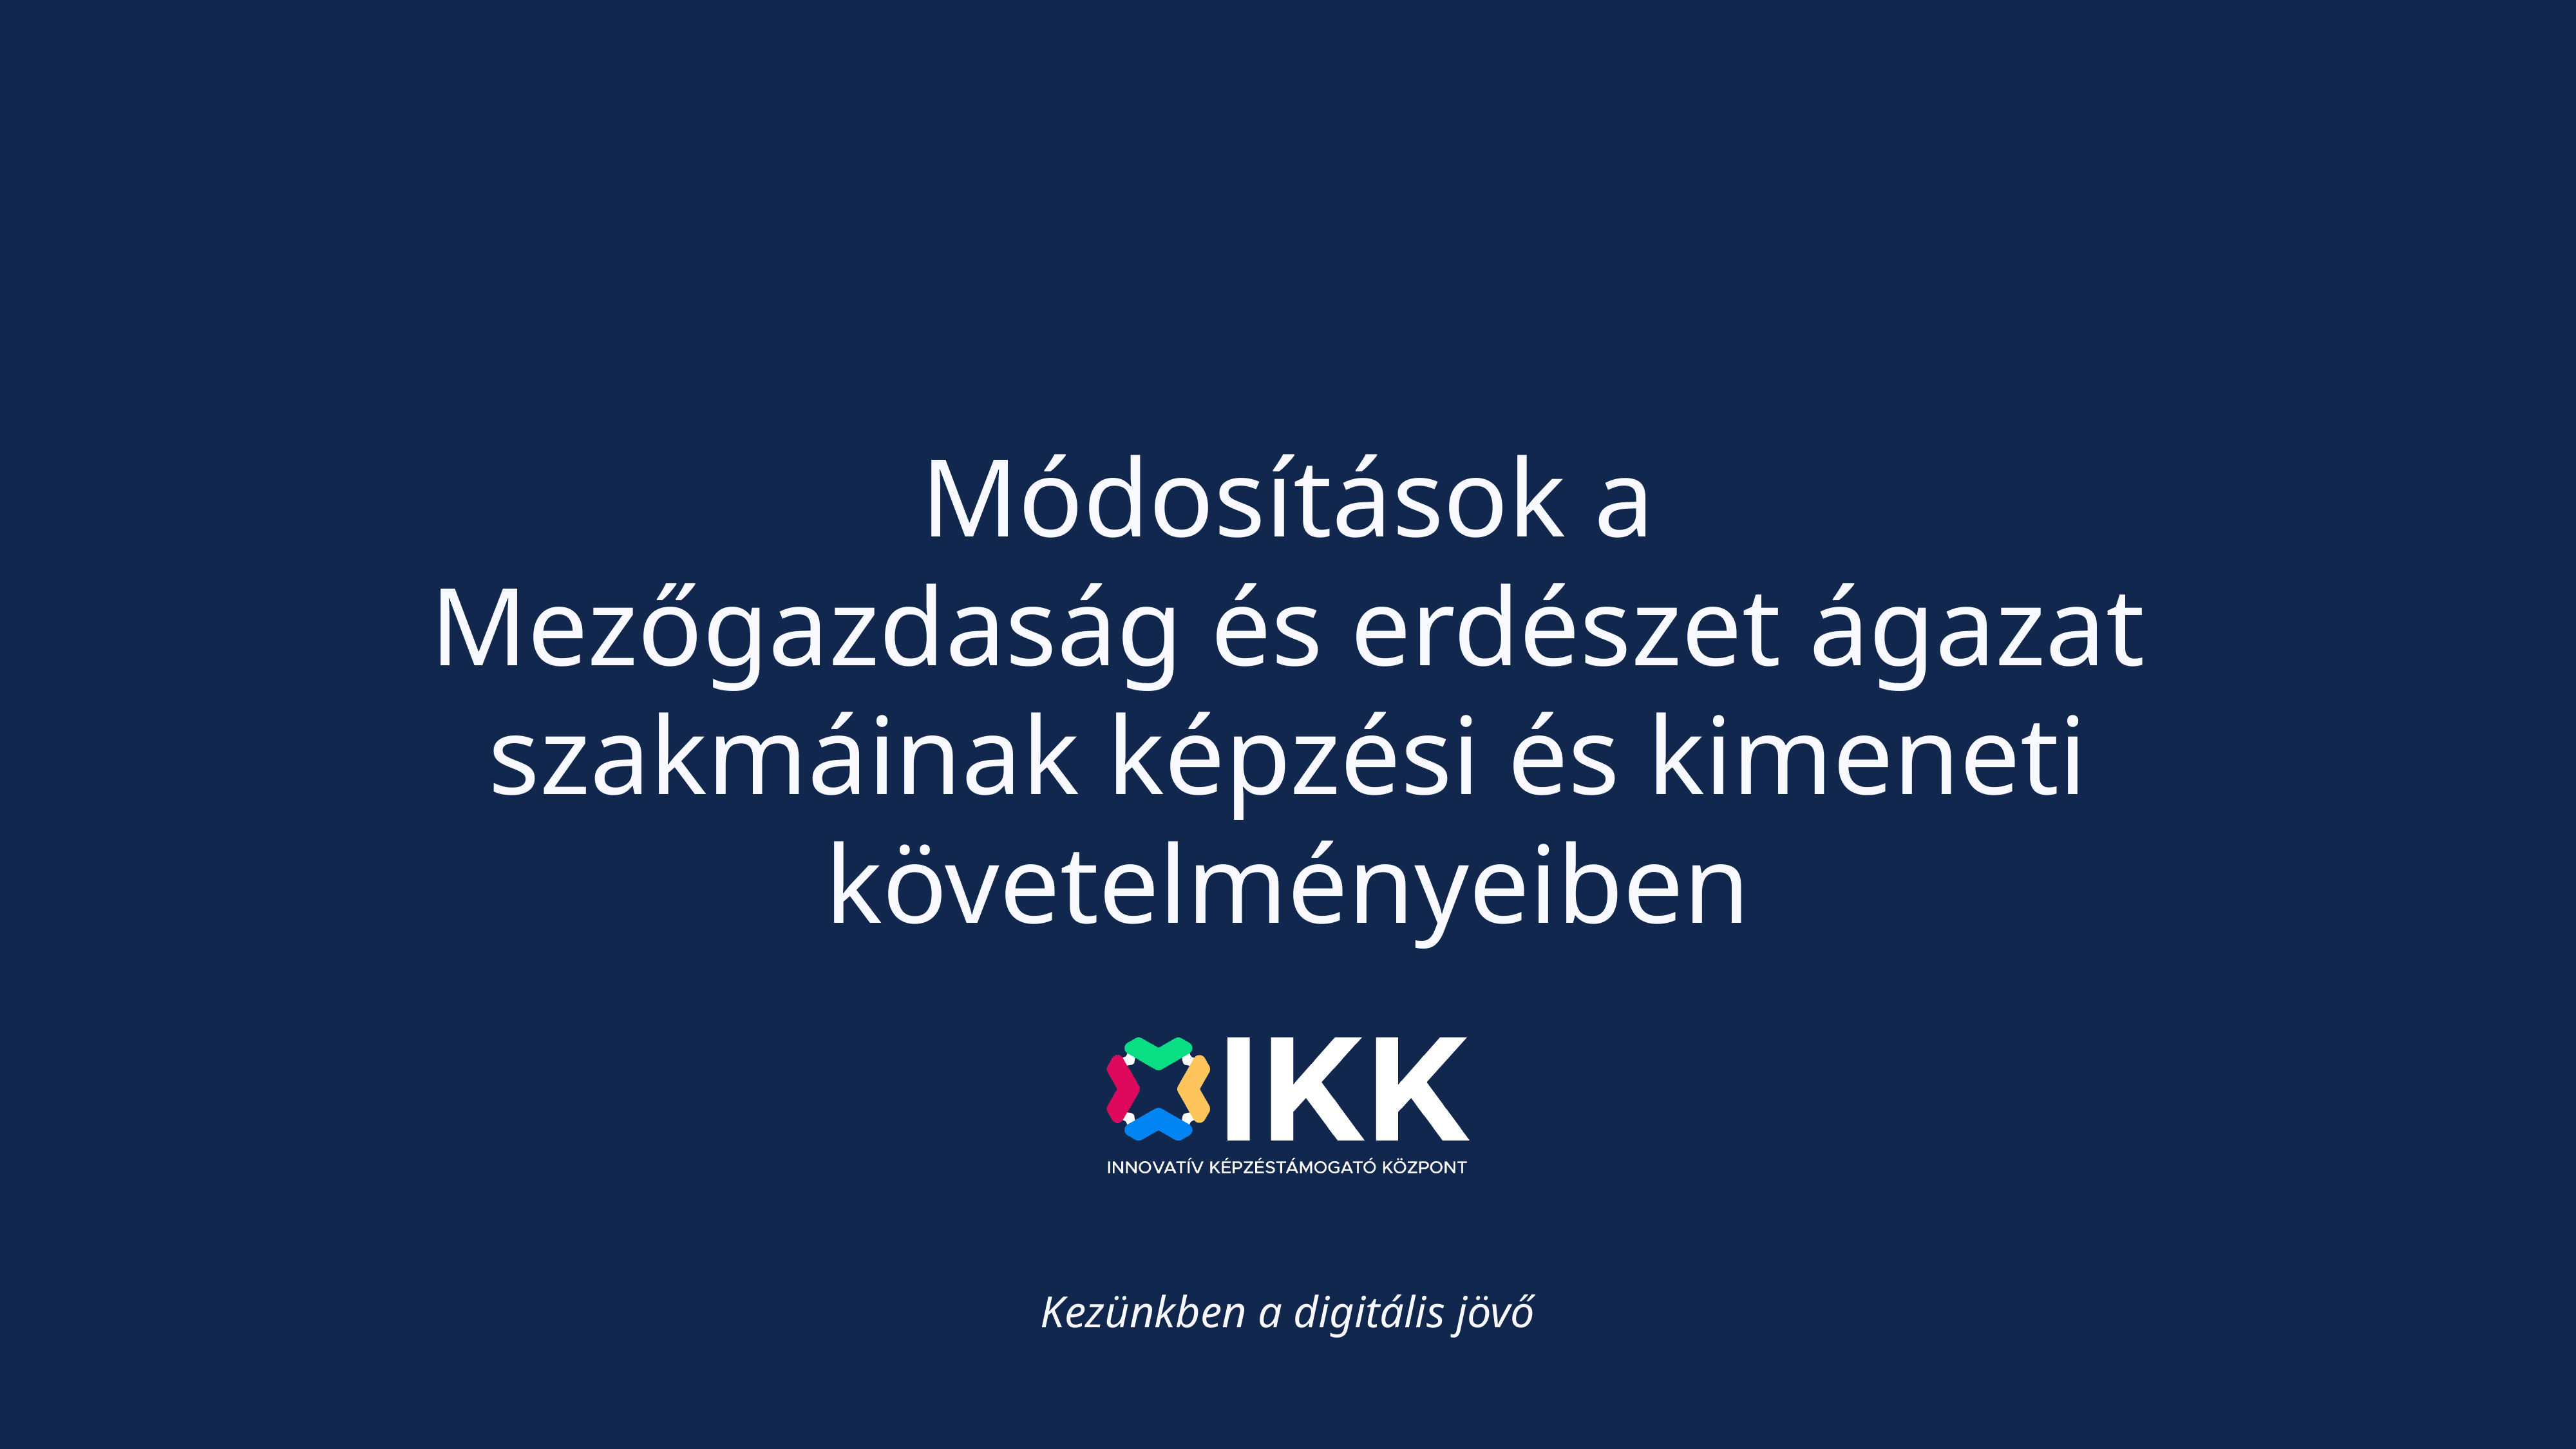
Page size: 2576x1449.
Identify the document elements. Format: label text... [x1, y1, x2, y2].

text_box Kezünkben a digitális jövő [998, 1258, 1578, 1316]
picture [1106, 1037, 1470, 1173]
list Módosítások a Mezőgazdaság és erdészet ágazat szakmáinak képzési és kimeneti követelményeiben [240, 430, 2336, 560]
